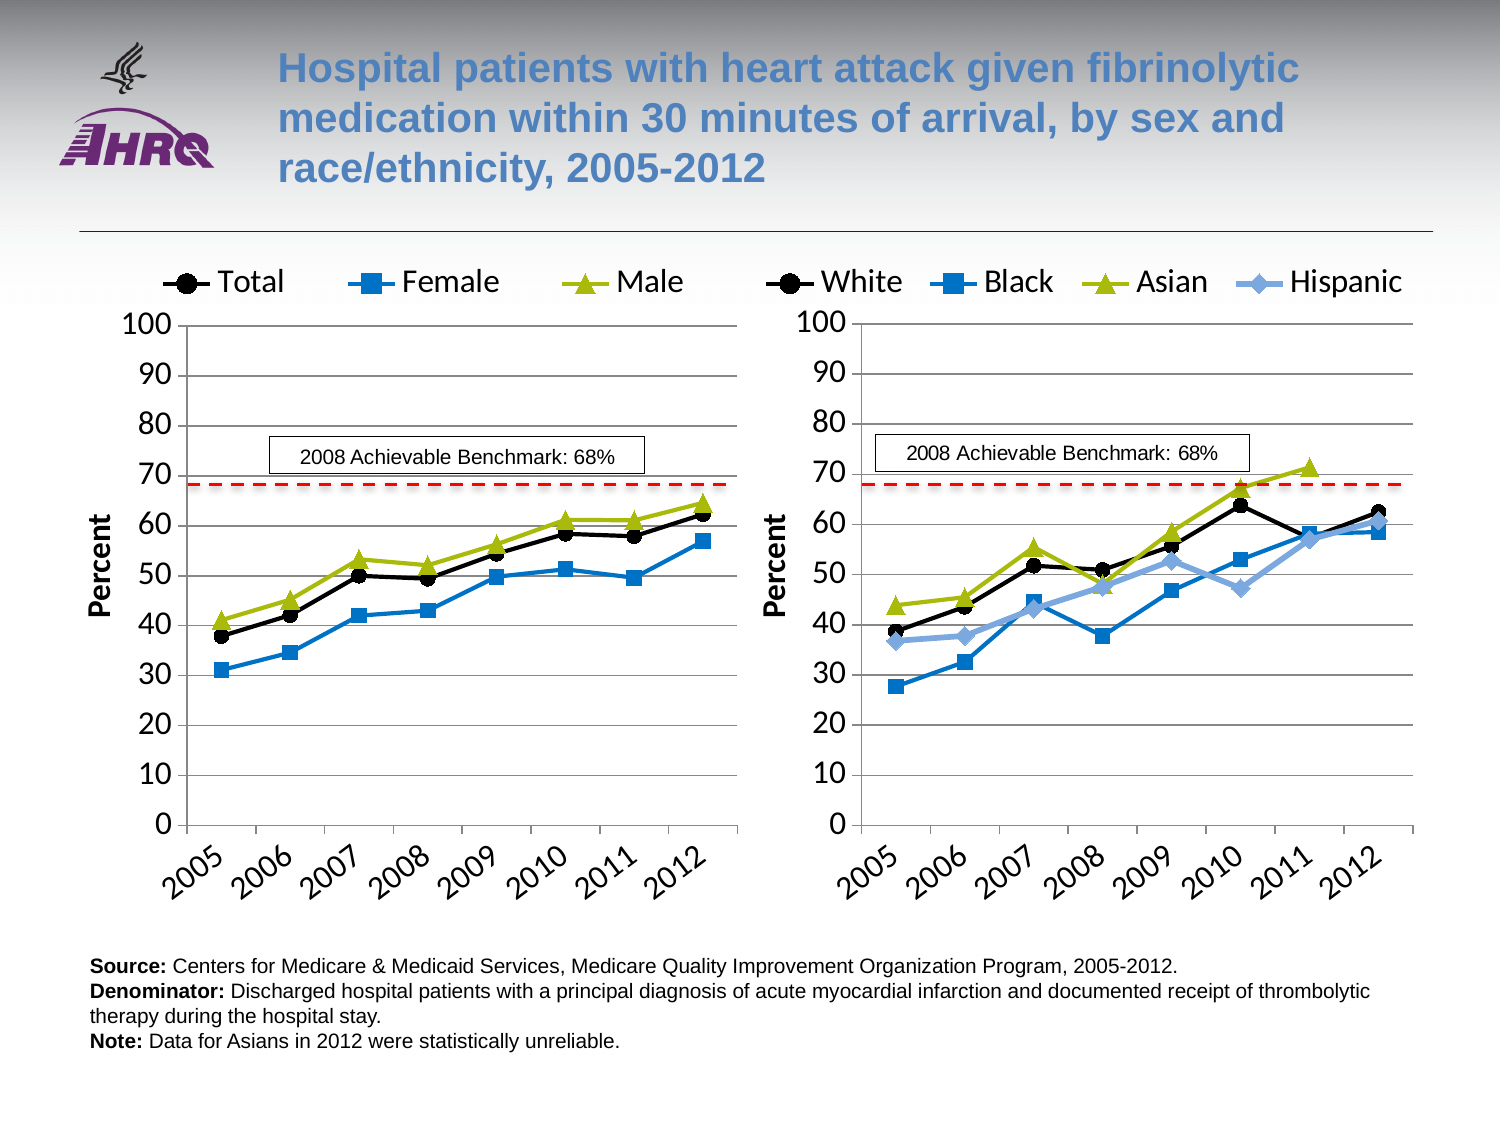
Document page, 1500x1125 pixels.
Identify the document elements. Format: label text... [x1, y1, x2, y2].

chart [74, 254, 1426, 931]
title Hospital patients with heart attack given fibrinolytic medication within 30 minutes of arrival, by sex and race/ethnicity, 2005-2012 [262, 45, 1425, 188]
picture [0, 0, 1500, 1125]
text_box Source: Centers for Medicare & Medicaid Services, Medicare Quality Improvement Organization Program, 2005-2012. Denominator: Discharged hospital patients with a principal diagnosis of acute myocardial infarction and documented receipt of thrombolytic therapy during the hospital stay. Note: Data for Asians in 2012 were statistically unreliable. [74, 944, 1425, 1060]
